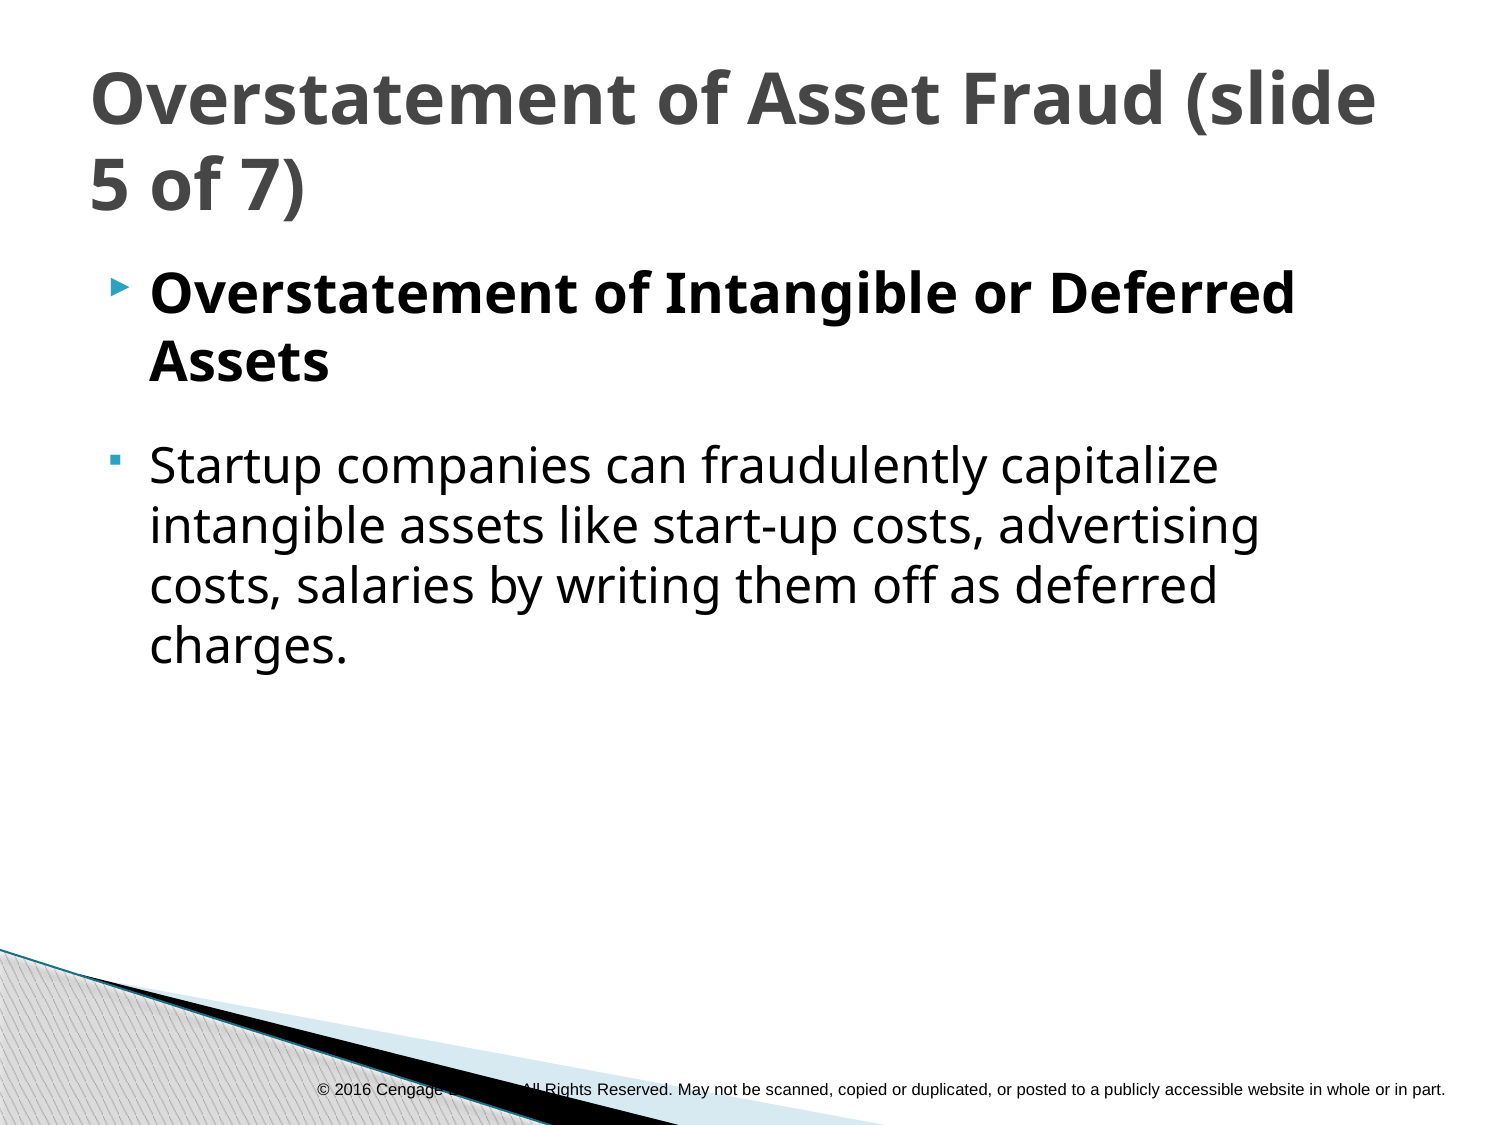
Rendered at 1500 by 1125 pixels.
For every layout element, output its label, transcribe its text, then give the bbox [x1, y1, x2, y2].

title Overstatement of Asset Fraud (slide 5 of 7) [75, 45, 1425, 233]
text_box © 2016 Cengage Learning. All Rights Reserved. May not be scanned, copied or duplicated, or posted to a publicly accessible website in whole or in part. [37, 1018, 1463, 1107]
list Overstatement of Intangible or Deferred Assets Startup companies can fraudulently capitalize intangible assets like start-up costs, advertising costs, salaries by writing them off as deferred charges. [75, 249, 1375, 1018]
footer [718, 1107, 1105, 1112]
